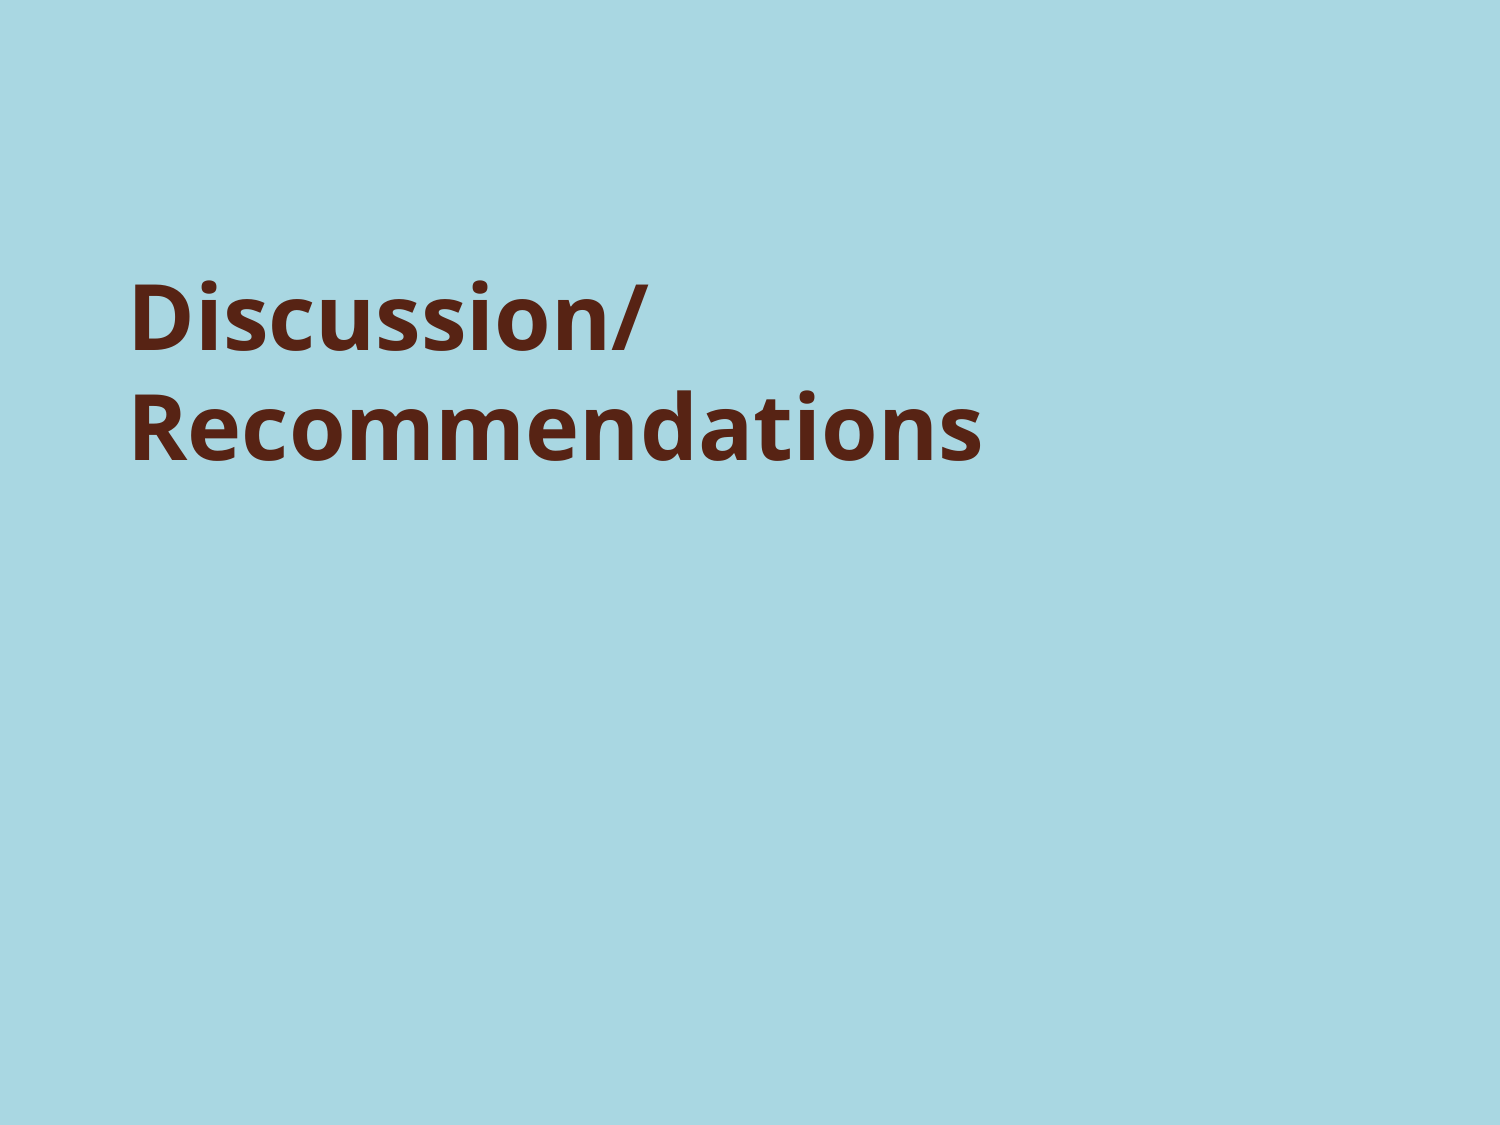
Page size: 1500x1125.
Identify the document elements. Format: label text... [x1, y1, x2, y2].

title Discussion/Recommendations [112, 275, 1425, 463]
